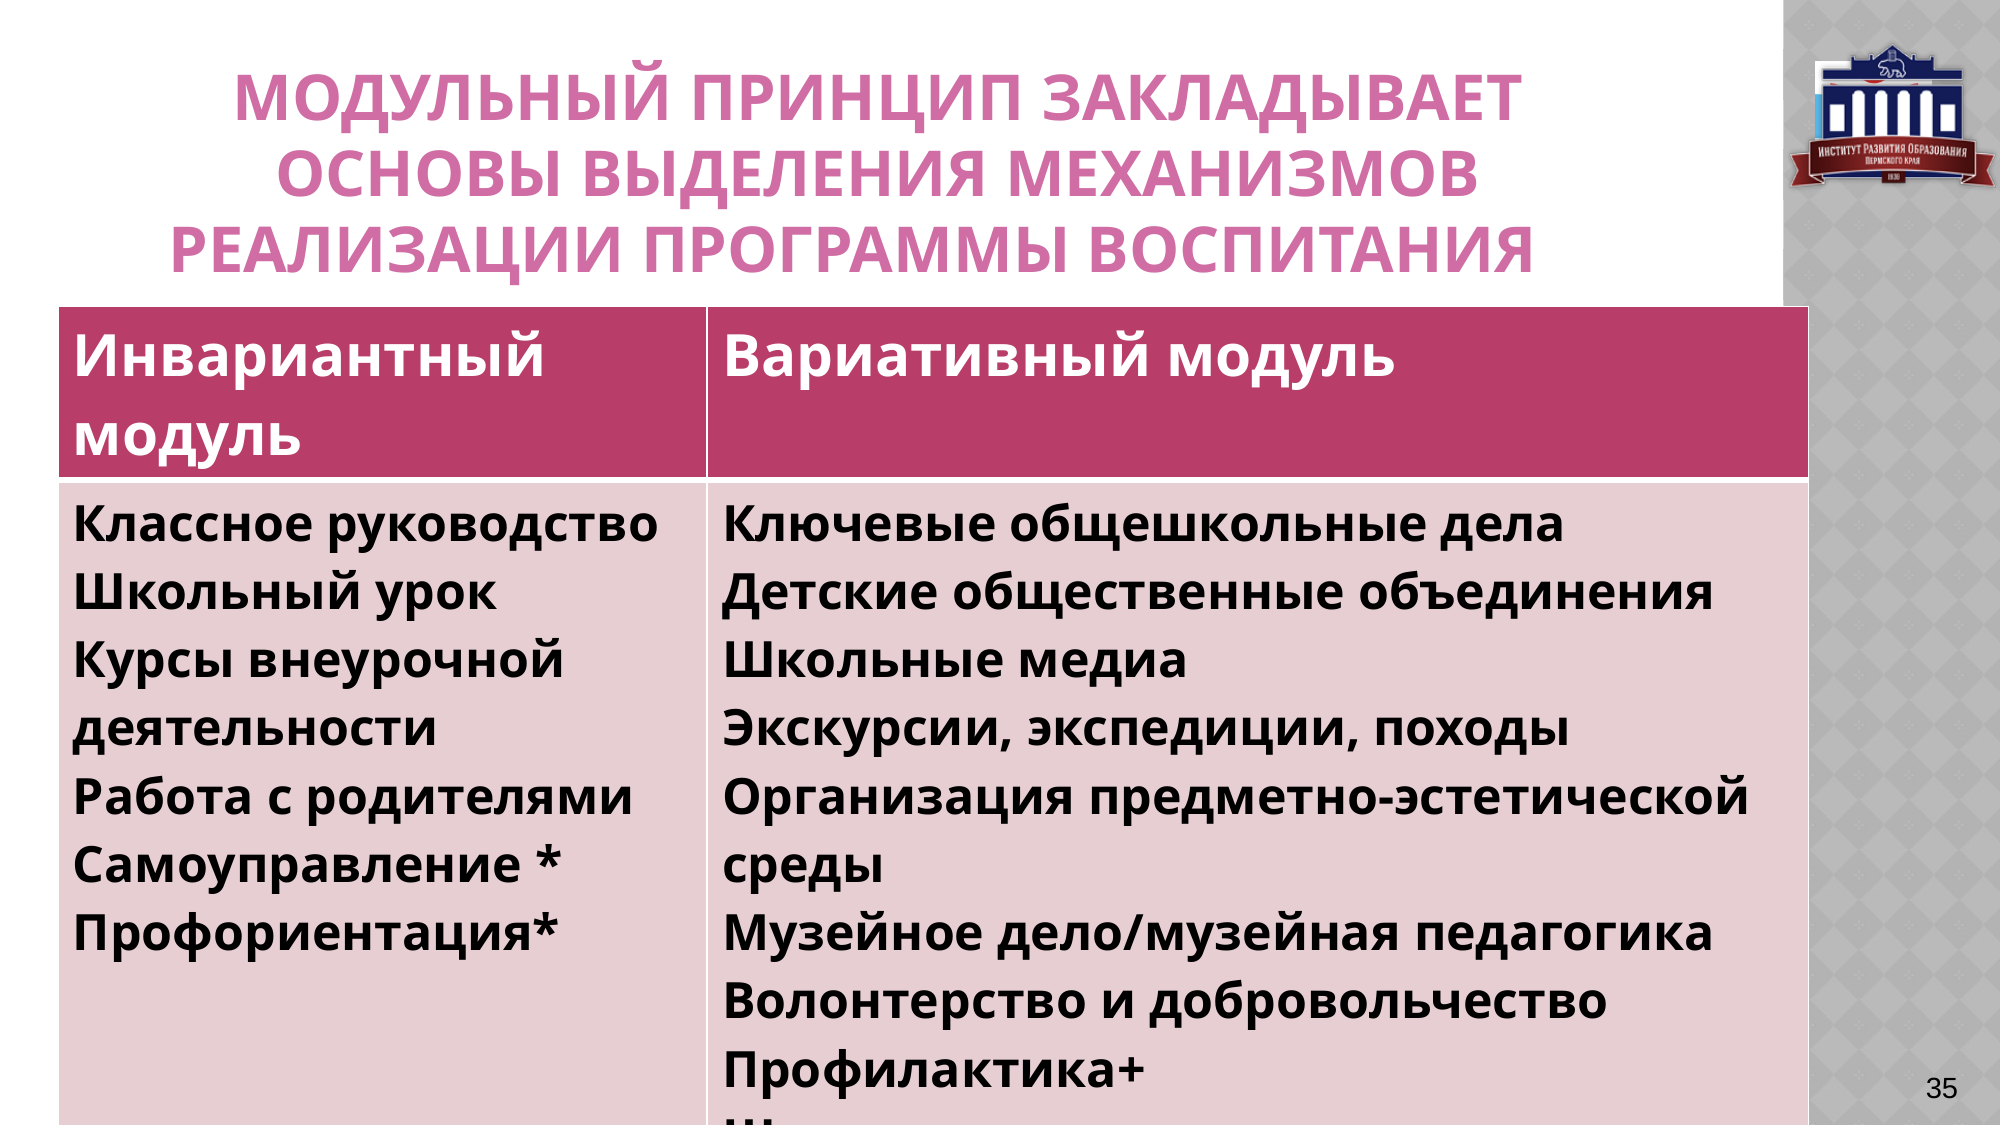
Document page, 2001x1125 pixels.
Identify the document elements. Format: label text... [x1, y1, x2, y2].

title Модульный принцип закладывает основы выделения механизмов реализации программы воспитания [72, 52, 1684, 285]
table_cell Ключевые общешкольные дела Детские общественные объединения Школьные медиа Экскурсии, экспедиции, походы Организация предметно-эстетической среды Музейное дело/музейная педагогика Волонтерство и добровольчество Профилактика+ Школьное дополнительное образование [708, 483, 1808, 1125]
table_cell Классное руководство Школьный урок Курсы внеурочной деятельности Работа с родителями Самоуправление * Профориентация* [59, 483, 706, 1125]
picture [1784, 38, 2000, 194]
table_header Инвариантный модуль [59, 307, 706, 477]
table_header Вариативный модуль [708, 307, 1808, 477]
